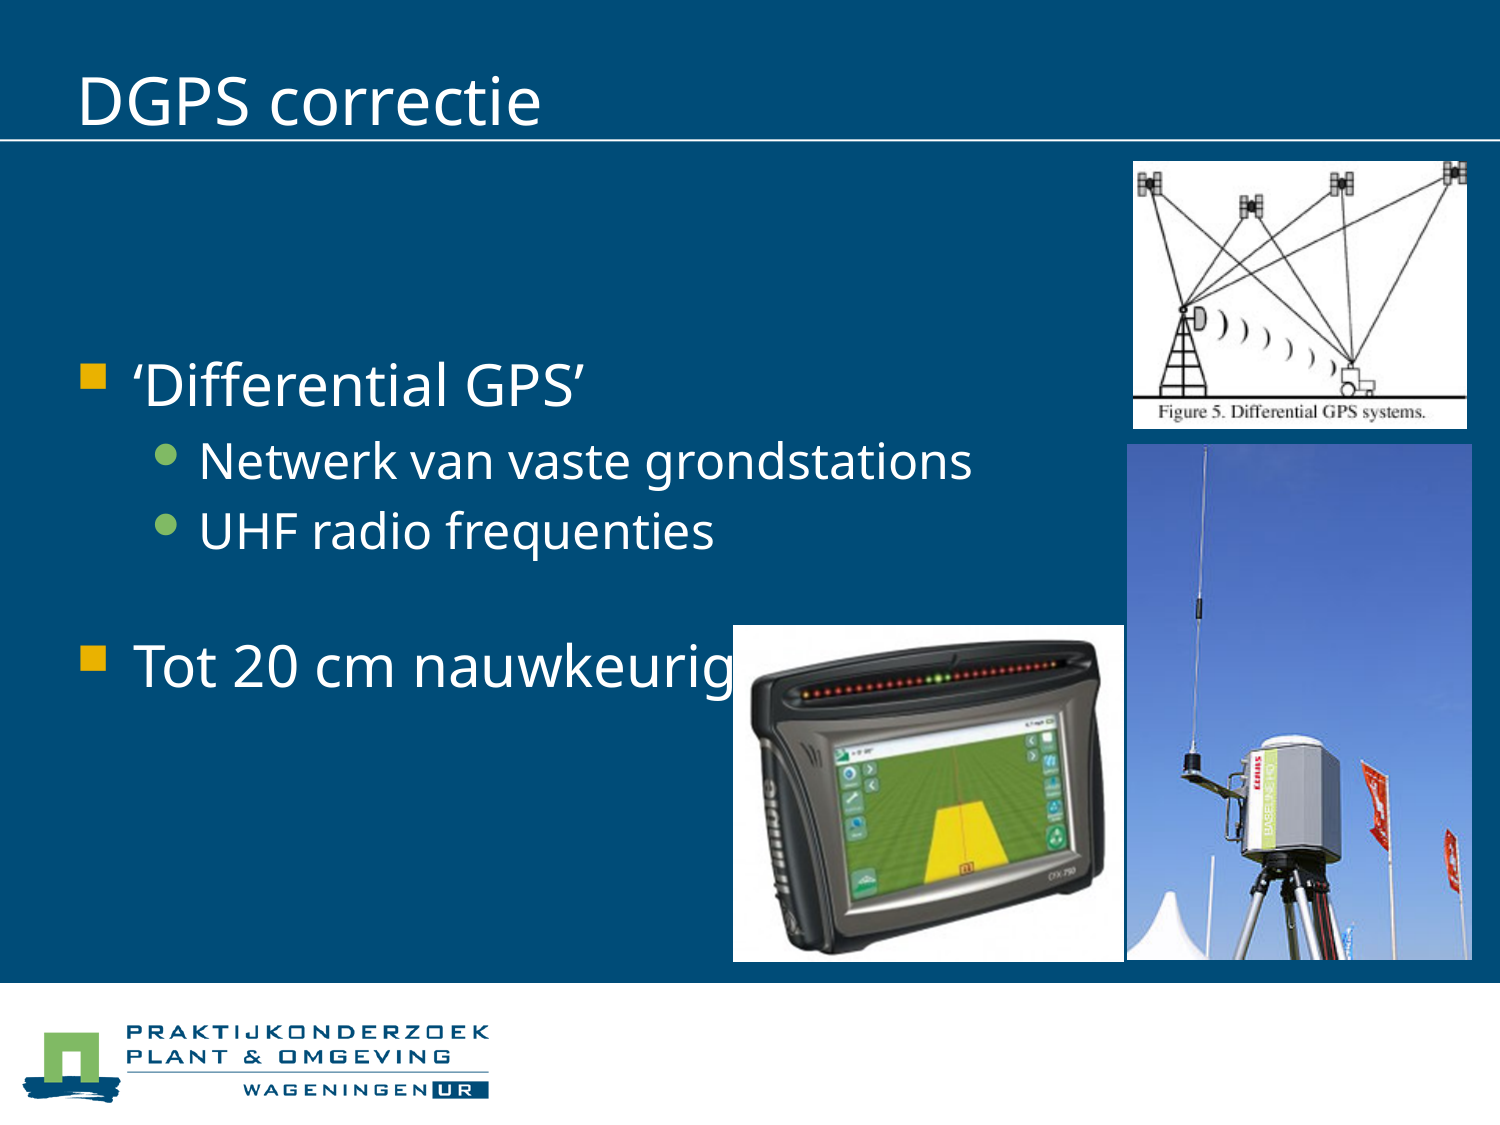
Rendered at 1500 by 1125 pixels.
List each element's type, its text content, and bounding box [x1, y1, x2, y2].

picture [0, 984, 1500, 1125]
list ‘Differential GPS’ Netwerk van vaste grondstations UHF radio frequenties Tot 20 cm nauwkeurig [76, 166, 1428, 880]
picture [733, 625, 1124, 963]
picture [1133, 161, 1467, 430]
title DGPS correctie [76, 42, 1427, 166]
picture [1127, 444, 1472, 961]
